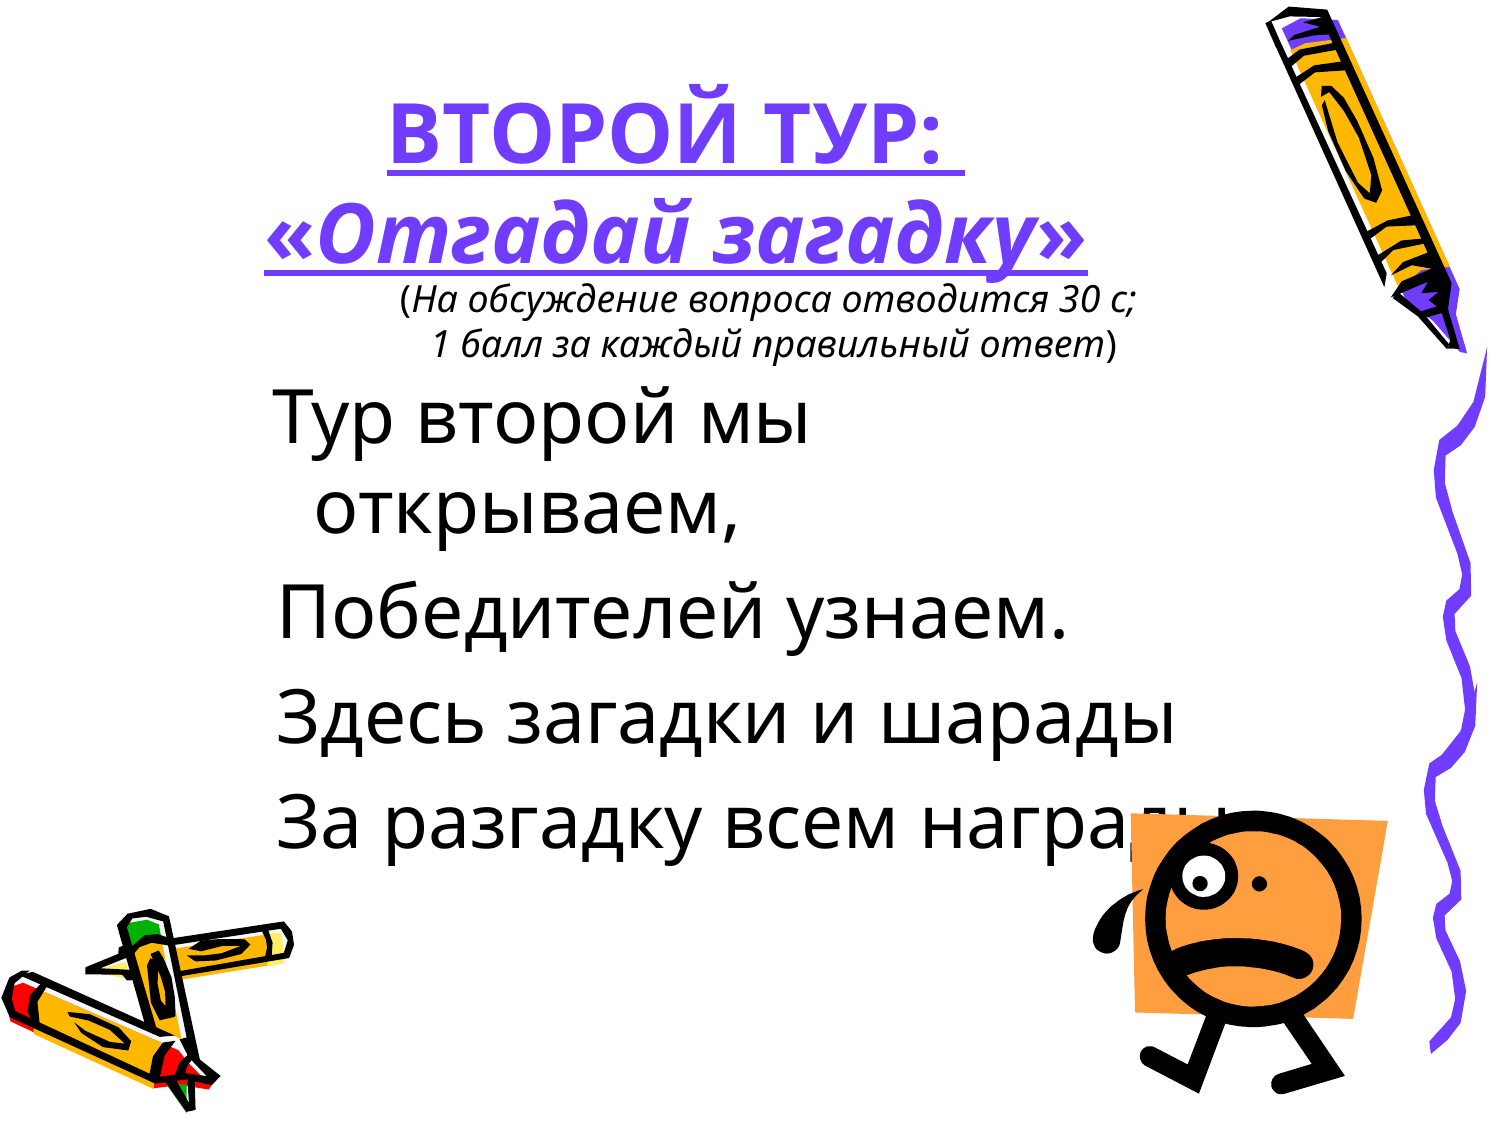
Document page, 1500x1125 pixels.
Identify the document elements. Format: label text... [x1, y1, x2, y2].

picture [1092, 810, 1389, 1096]
list Тур второй мы открываем, Победителей узнаем. Здесь загадки и шарады За разгадку всем награды. [241, 360, 1275, 900]
text_box (На обсуждение вопроса отводится 30 с; 1 балл за каждый правильный ответ) [385, 267, 1162, 373]
title ВТОРОЙ ТУР: «Отгадай загадку» [112, 24, 1240, 288]
